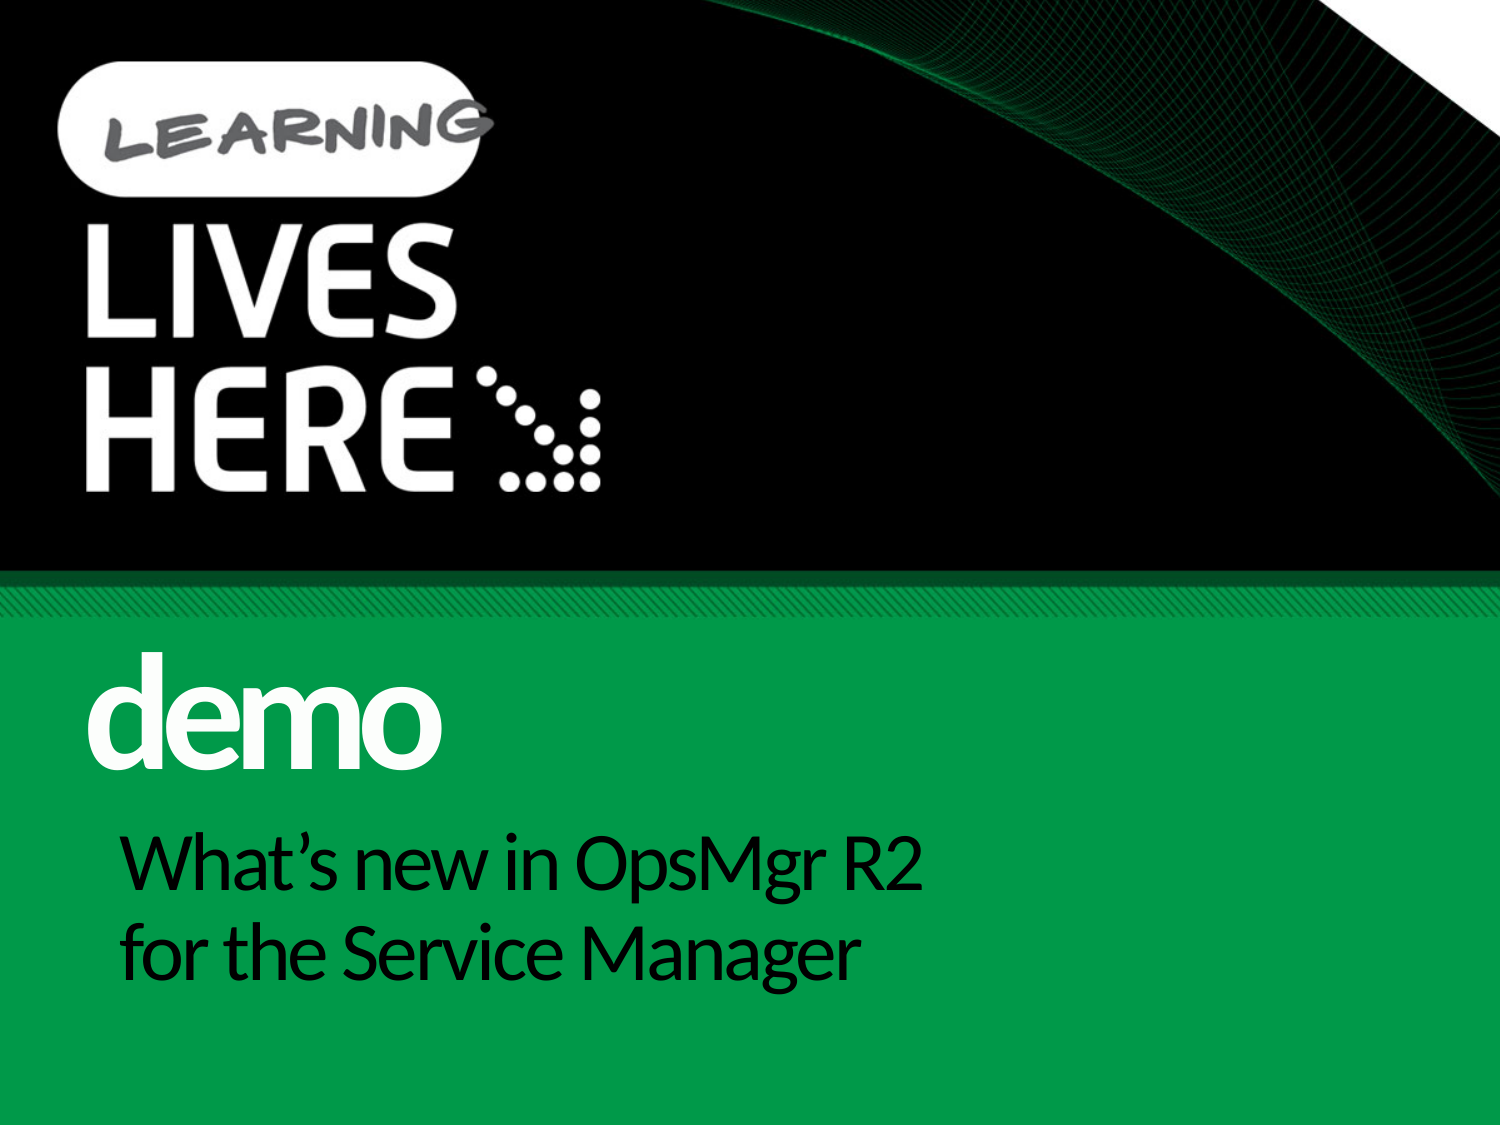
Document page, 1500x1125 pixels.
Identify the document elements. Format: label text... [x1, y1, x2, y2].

title What’s new in OpsMgr R2 for the Service Manager [119, 818, 1375, 943]
picture [0, 0, 1500, 1125]
list demo [83, 625, 1344, 800]
